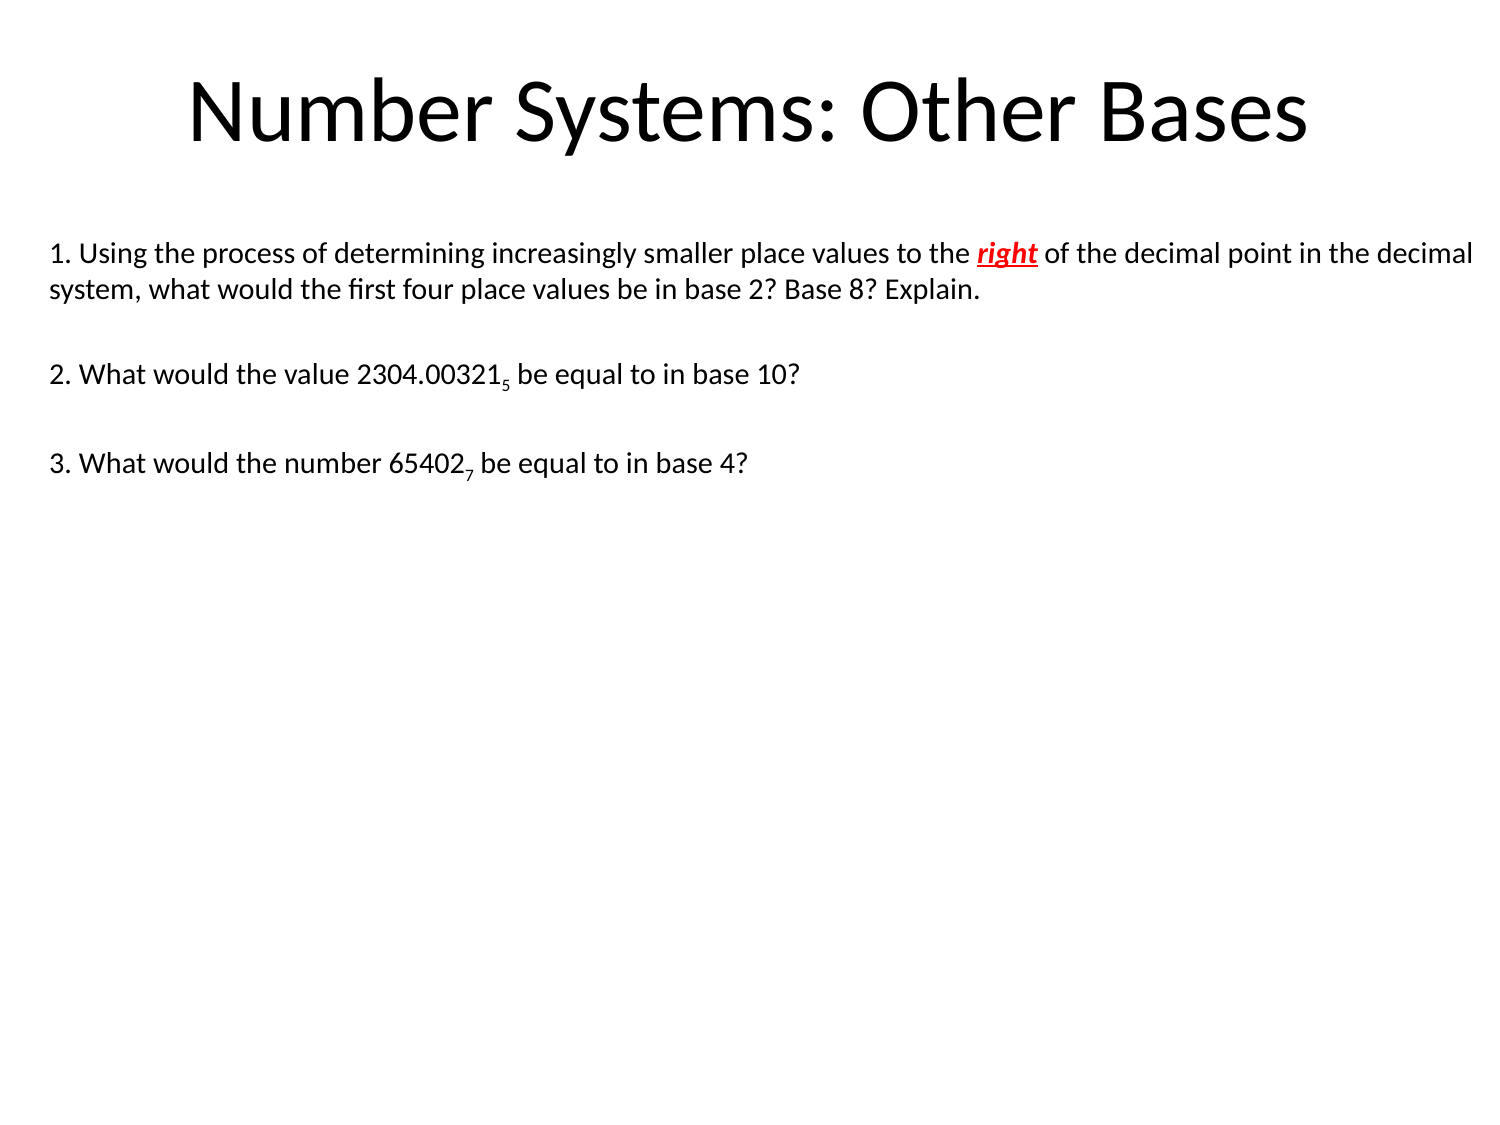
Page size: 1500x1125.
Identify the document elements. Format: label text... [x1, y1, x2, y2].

title Number Systems: Other Bases [112, 0, 1388, 225]
subtitle 1. Using the process of determining increasingly smaller place values to the right of the decimal point in the decimal system, what would the first four place values be in base 2? Base 8? Explain. 2. What would the value 2304.003215 be equal to in base 10? 3. What would the number 654027 be equal to in base 4? [34, 225, 1500, 513]
